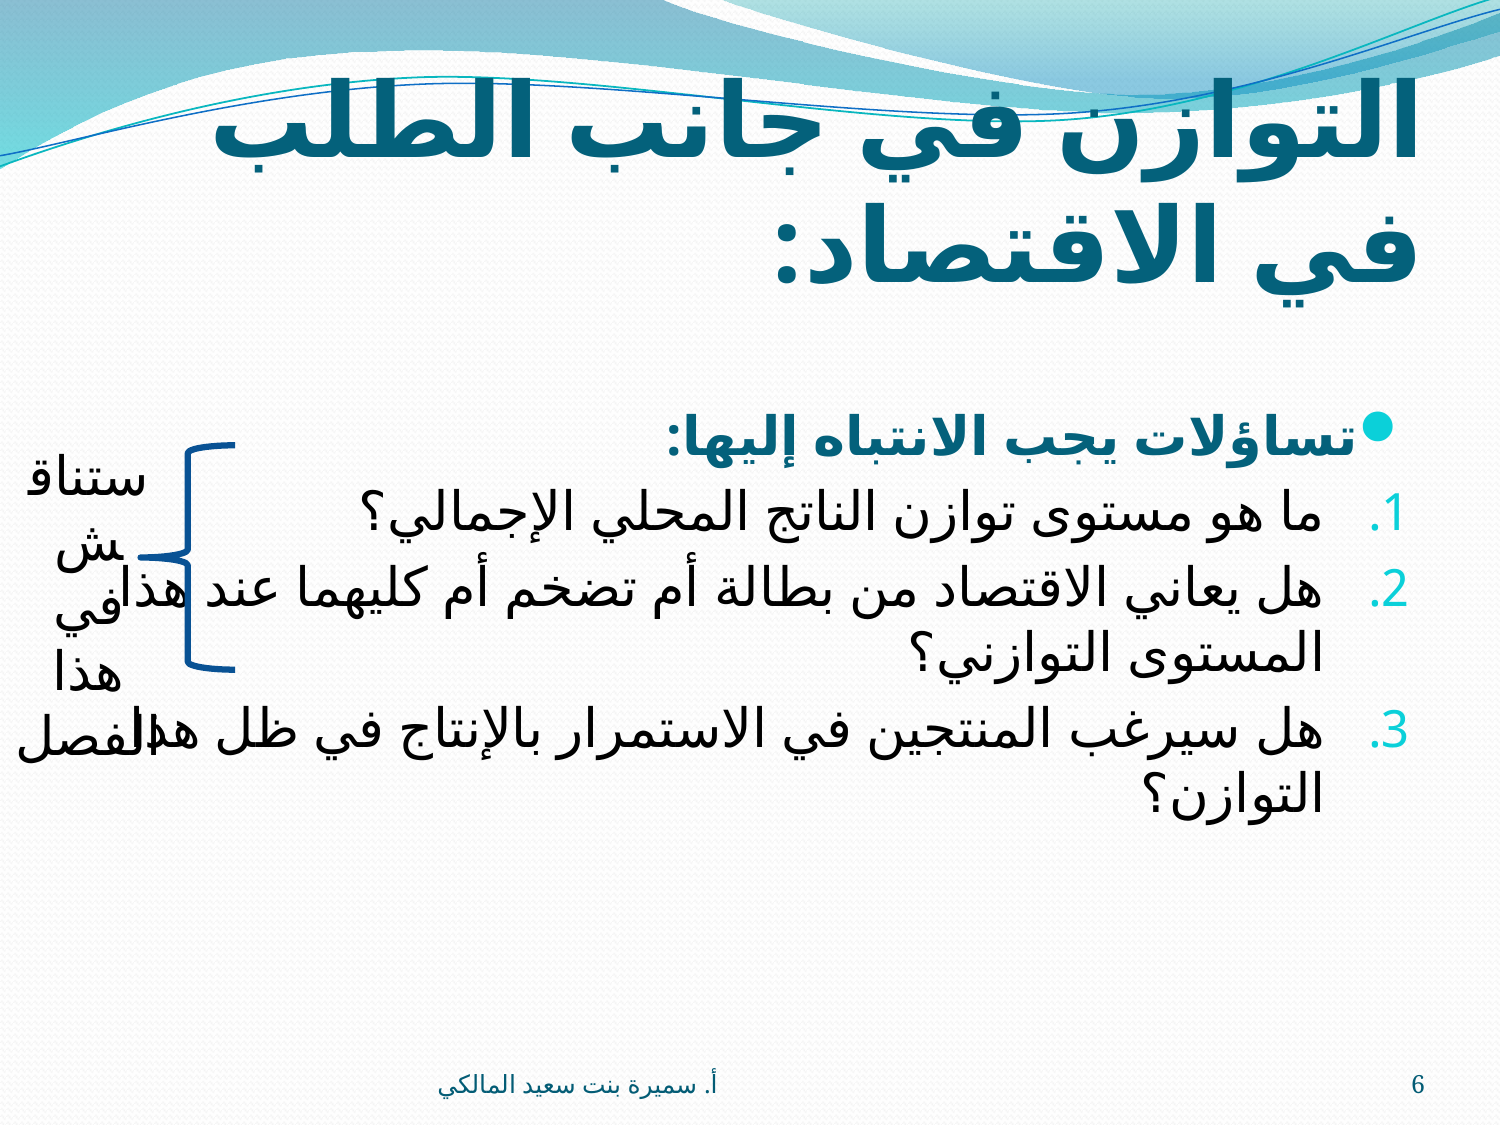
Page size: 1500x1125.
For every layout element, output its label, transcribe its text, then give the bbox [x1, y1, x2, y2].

list تساؤلات يجب الانتباه إليها: ما هو مستوى توازن الناتج المحلي الإجمالي؟ هل يعاني الاقتصاد من بطالة أم تضخم أم كليهما عند هذا المستوى التوازني؟ هل سيرغب المنتجين في الاستمرار بالإنتاج في ظل هذا التوازن؟ [75, 317, 1425, 1038]
title التوازن في جانب الطلب في الاقتصاد: [75, 115, 1425, 303]
text_box ستناقش في هذا الفصل [0, 433, 178, 774]
slide_number 6 [1299, 1042, 1425, 1103]
footer أ. سميرة بنت سعيد المالكي [437, 1042, 988, 1103]
text_box [178, 444, 236, 671]
